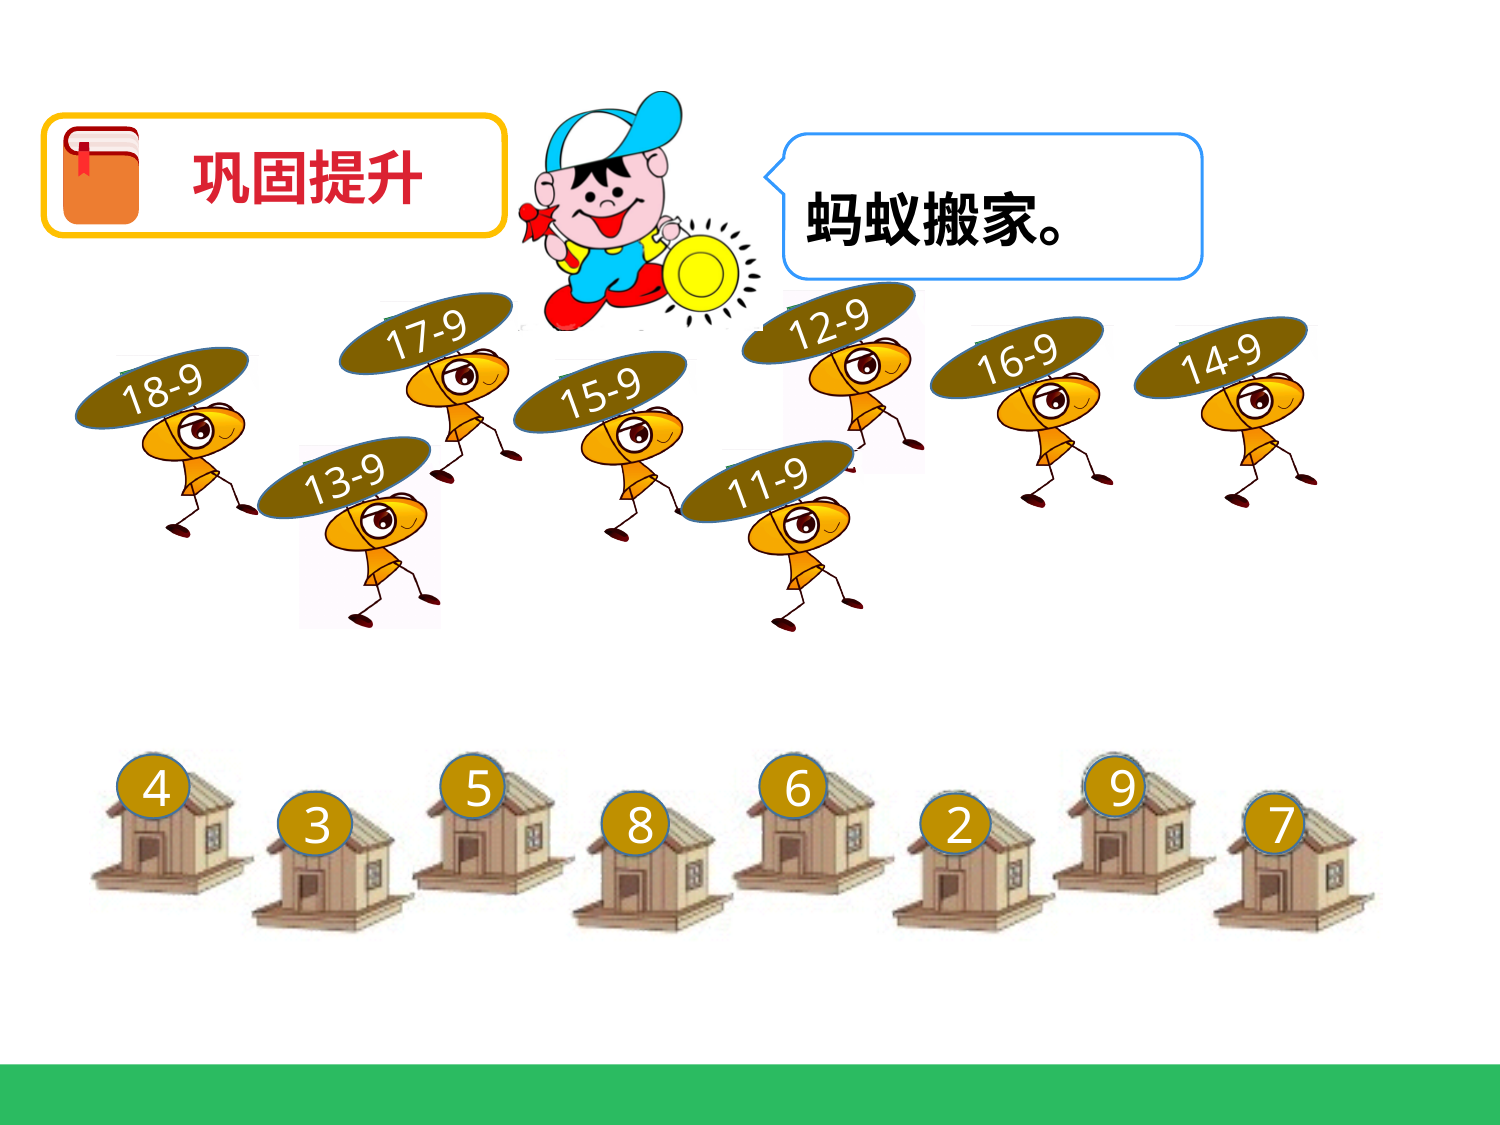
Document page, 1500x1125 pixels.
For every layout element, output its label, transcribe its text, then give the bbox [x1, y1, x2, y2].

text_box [676, 449, 864, 633]
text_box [925, 325, 1114, 509]
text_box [1129, 325, 1318, 509]
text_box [737, 290, 925, 474]
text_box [334, 301, 523, 485]
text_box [89, 727, 1383, 947]
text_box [70, 355, 259, 539]
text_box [252, 445, 441, 629]
text_box 蚂蚁搬家。 [765, 133, 1203, 280]
picture [518, 91, 763, 331]
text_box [43, 115, 505, 236]
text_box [509, 359, 697, 543]
